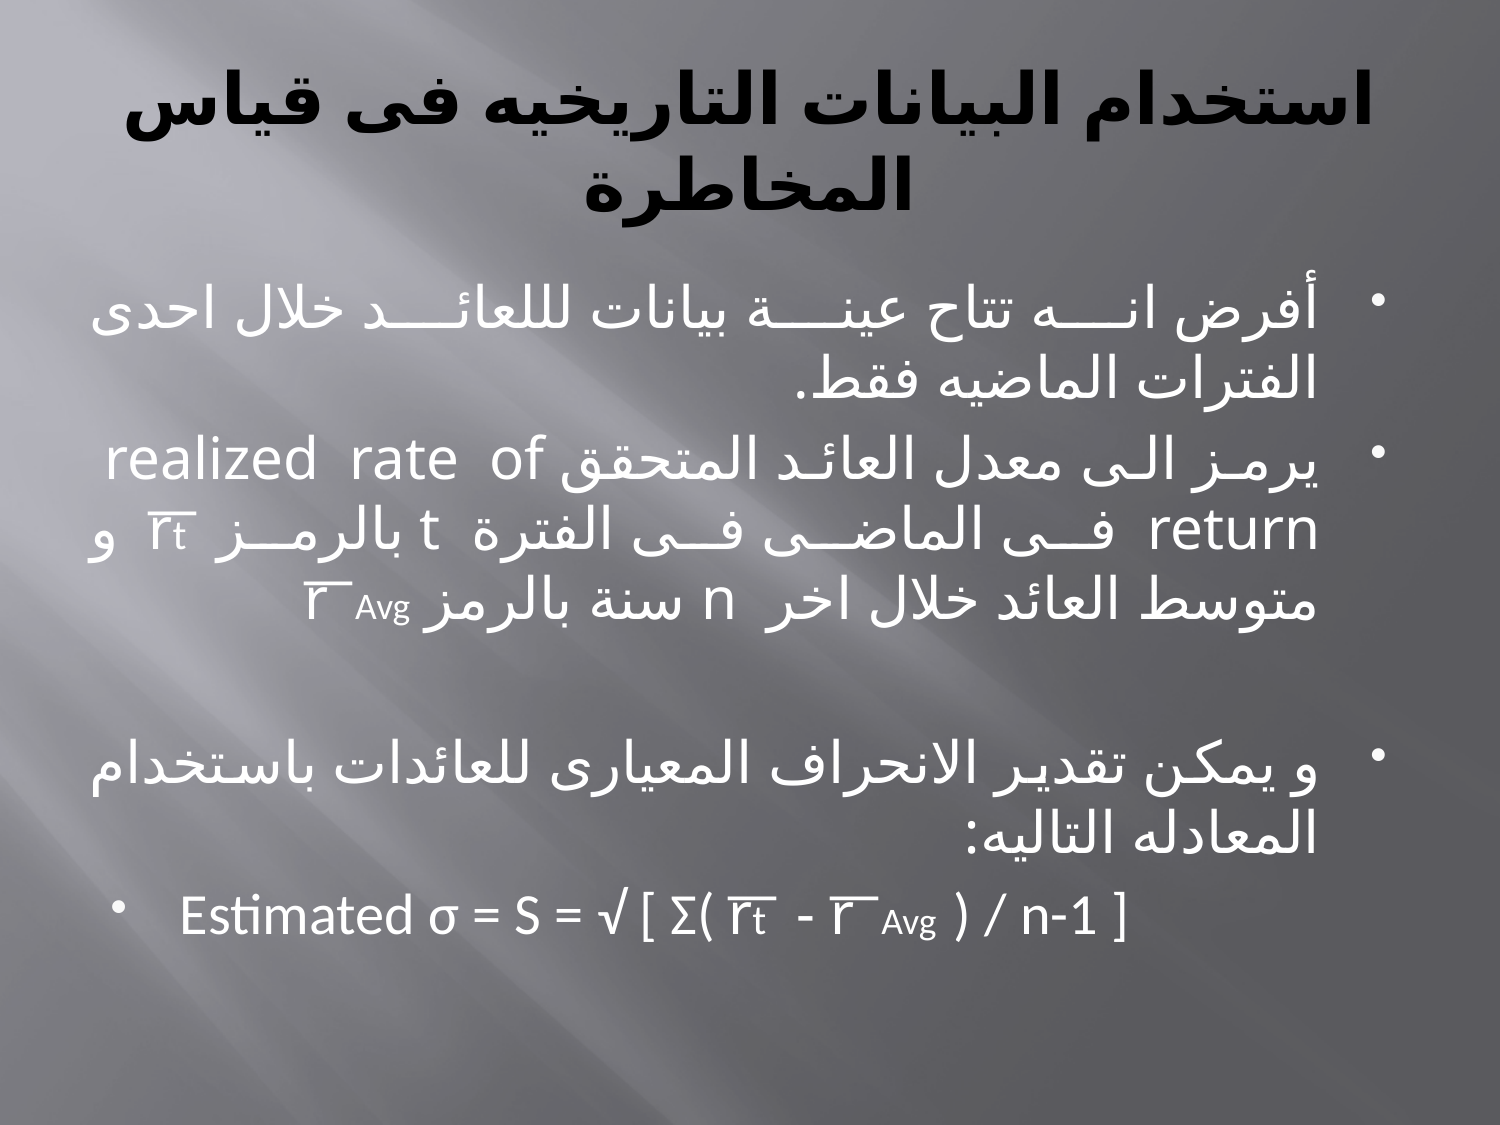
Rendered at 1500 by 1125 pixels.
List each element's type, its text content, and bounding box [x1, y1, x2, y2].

title استخدام البيانات التاريخيه فى قياس المخاطرة [75, 45, 1425, 233]
list أفرض انه تتاح عينة بيانات لللعائد خلال احدى الفترات الماضيه فقط. يرمز الى معدل العائد المتحقق realized rate of return فى الماضى فى الفترة t بالرمز r͞t و متوسط العائد خلال اخر n سنة بالرمز r͞ Avg و يمكن تقدير الانحراف المعيارى للعائدات باستخدام المعادله التاليه: Estimated σ = S = √ [ Σ( r͞t - r͞ Avg ) / n-1 ] [75, 262, 1425, 1035]
